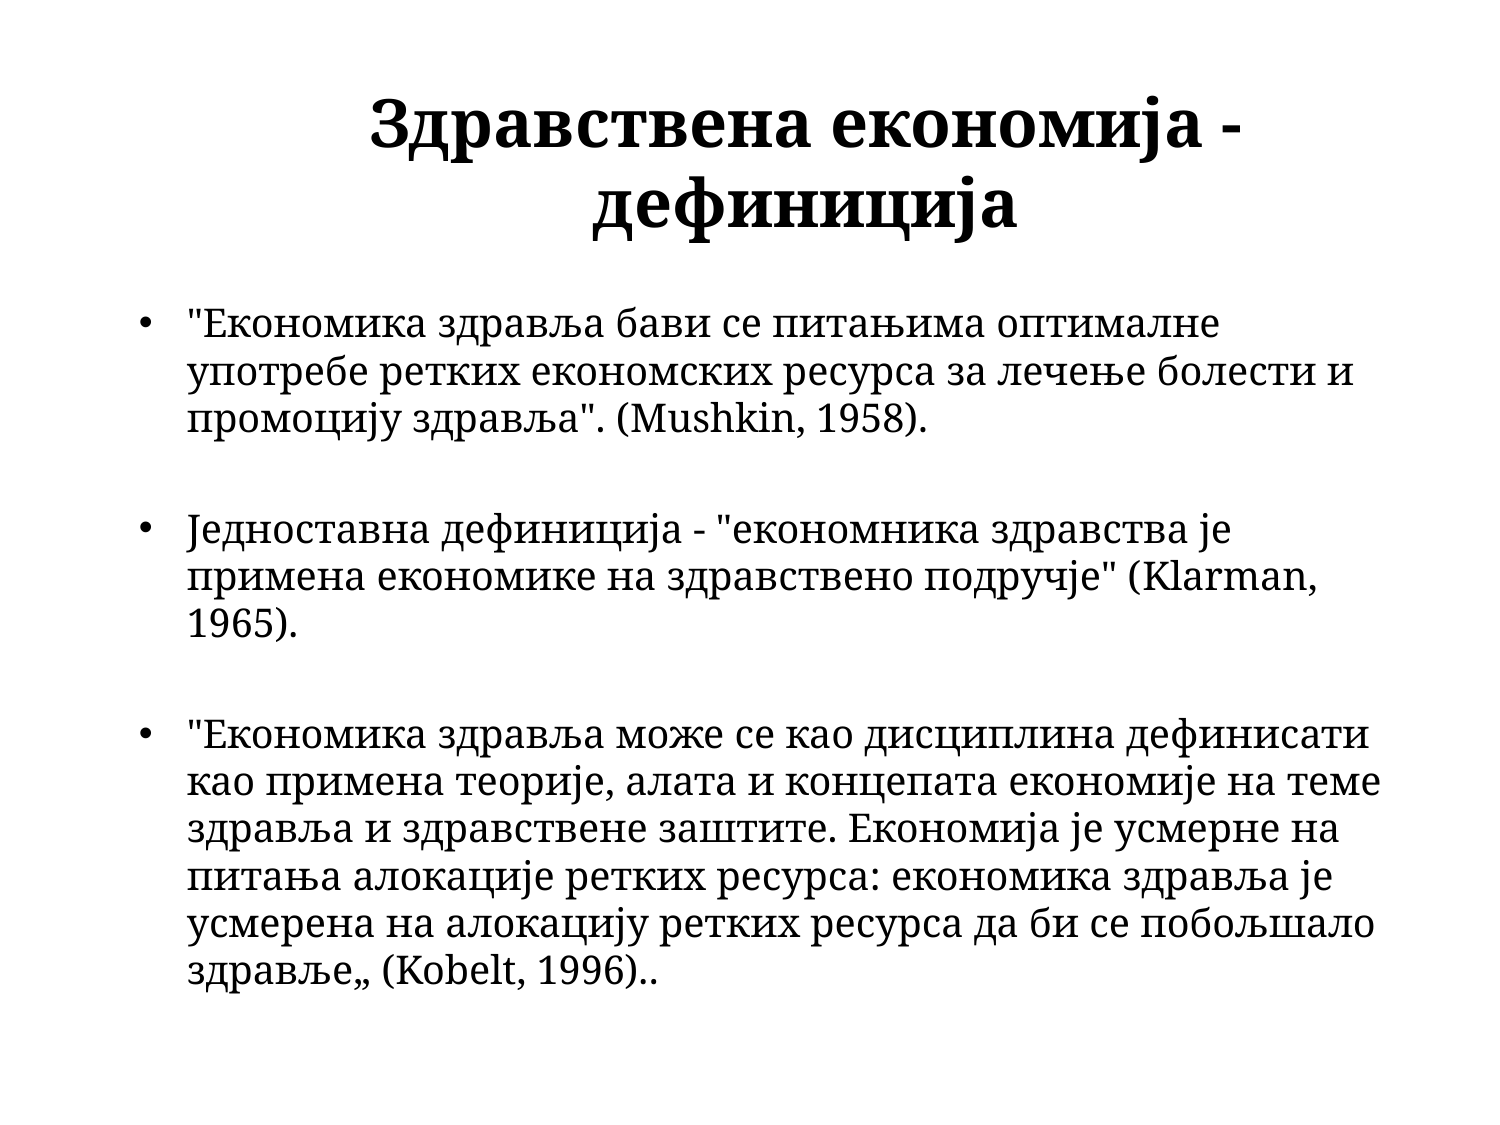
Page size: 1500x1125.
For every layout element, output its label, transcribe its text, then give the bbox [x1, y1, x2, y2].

list "Економика здравља бави се питањима оптималне употребе ретких економских ресурса за лечење болести и промоцију здравља". (Mushkin, 1958). Једноставна дефиниција - "економника здравства је примена економике на здравствено подручје" (Klarman, 1965). "Економика здравља може се као дисциплина дефинисати као примена теорије, алата и концепата економије на теме здравља и здравствене заштите. Економија је усмерне на питања алокације ретких ресурса: економика здравља је усмерена на алокацију ретких ресурса да би се побољшало здравље„ (Kobelt, 1996).. [123, 290, 1399, 1047]
title Здравствена економија - дефиниција [225, 78, 1388, 244]
